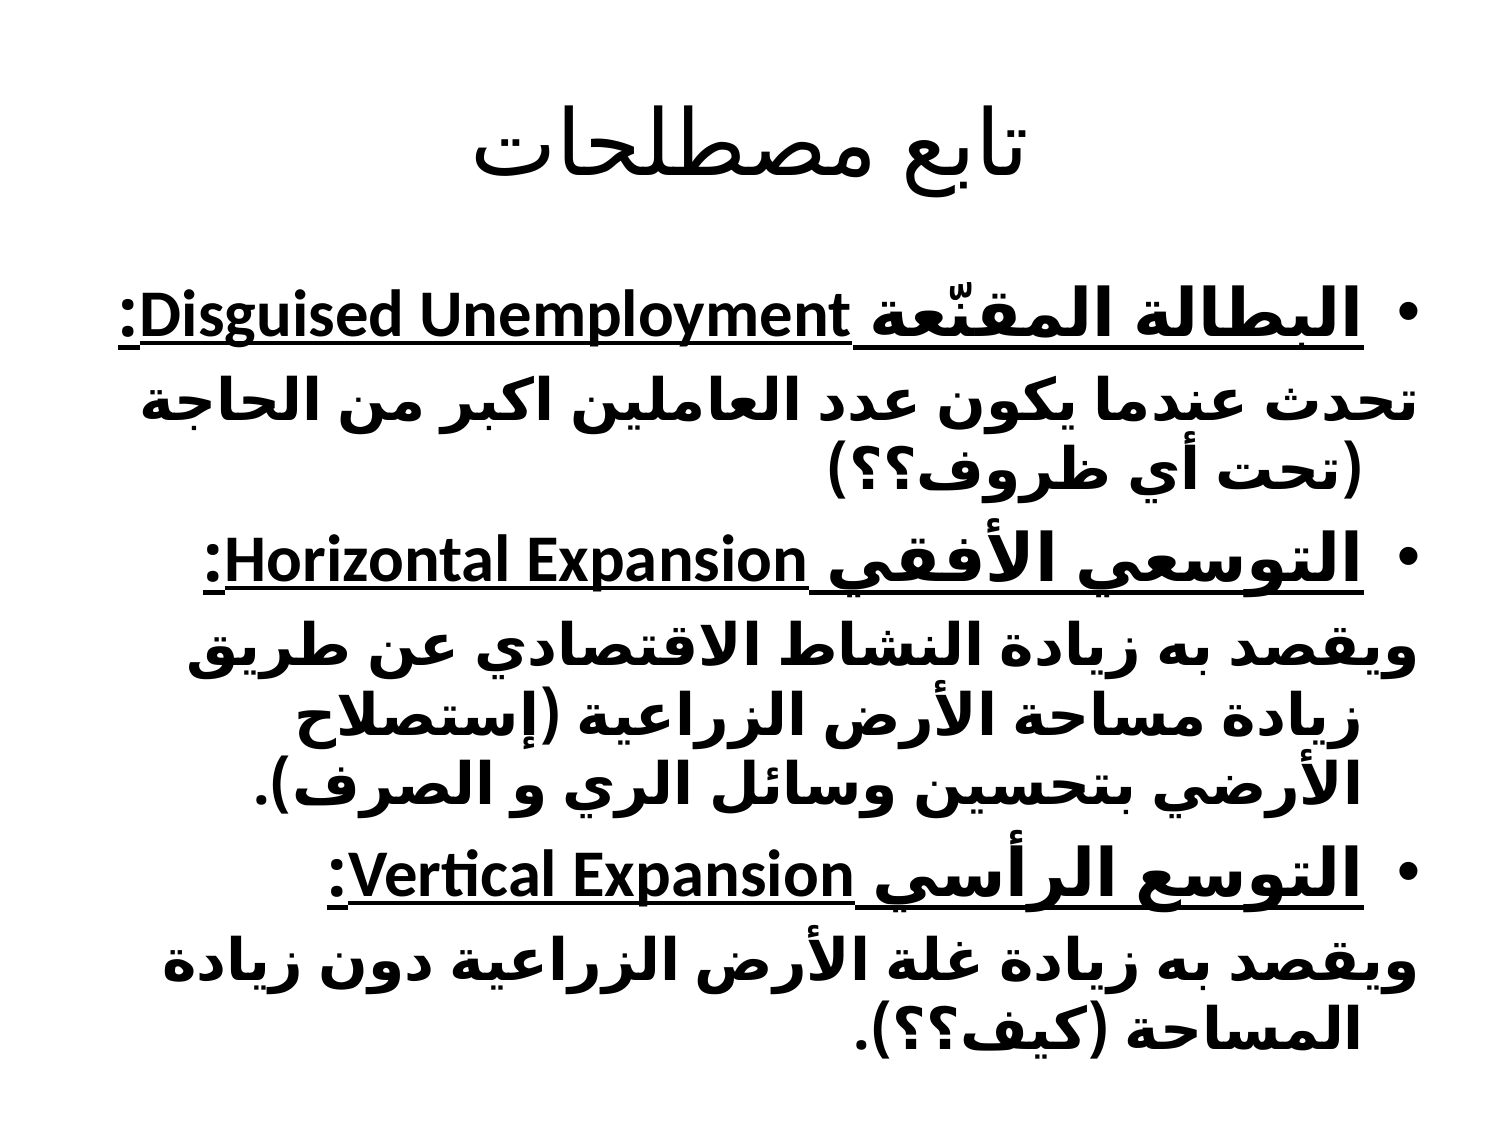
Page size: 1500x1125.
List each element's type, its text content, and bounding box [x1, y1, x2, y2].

title تابع مصطلحات [75, 45, 1425, 233]
list البطالة المقنّعة Disguised Unemployment: تحدث عندما يكون عدد العاملين اكبر من الحاجة (تحت أي ظروف؟؟) التوسعي الأفقي Horizontal Expansion: ويقصد به زيادة النشاط الاقتصادي عن طريق زيادة مساحة الأرض الزراعية (إستصلاح الأرضي بتحسين وسائل الري و الصرف). التوسع الرأسي Vertical Expansion: ويقصد به زيادة غلة الأرض الزراعية دون زيادة المساحة (كيف؟؟). [75, 262, 1436, 1005]
